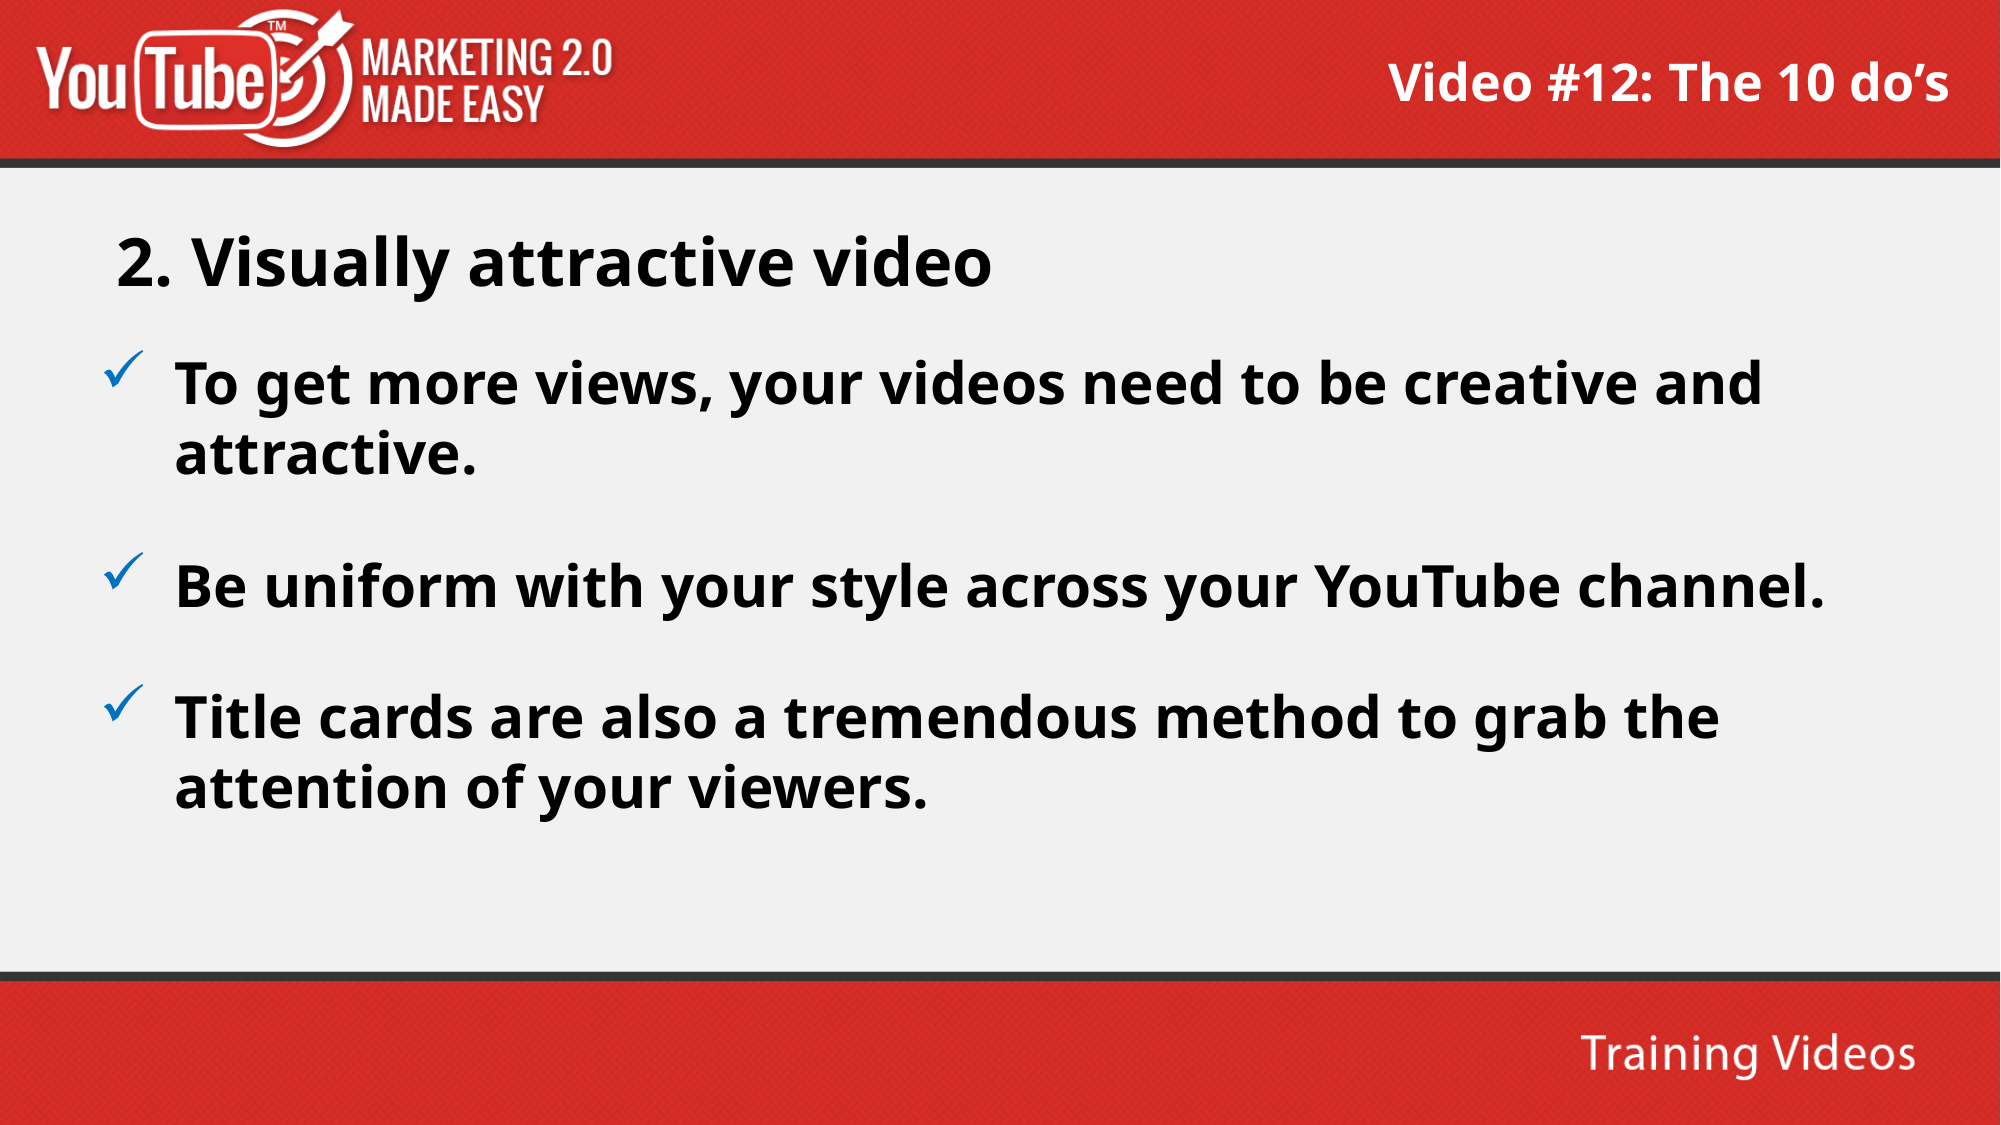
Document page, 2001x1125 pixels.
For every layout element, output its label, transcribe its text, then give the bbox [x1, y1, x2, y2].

text_box To get more views, your videos need to be creative and attractive. [84, 339, 1939, 494]
text_box Title cards are also a tremendous method to grab the attention of your viewers. [84, 673, 1937, 828]
picture [0, 0, 2001, 1125]
text_box Video #12: The 10 do’s [899, 41, 1979, 119]
text_box 2. Visually attractive video [84, 212, 1922, 307]
text_box Be uniform with your style across your YouTube channel. [84, 541, 1937, 627]
